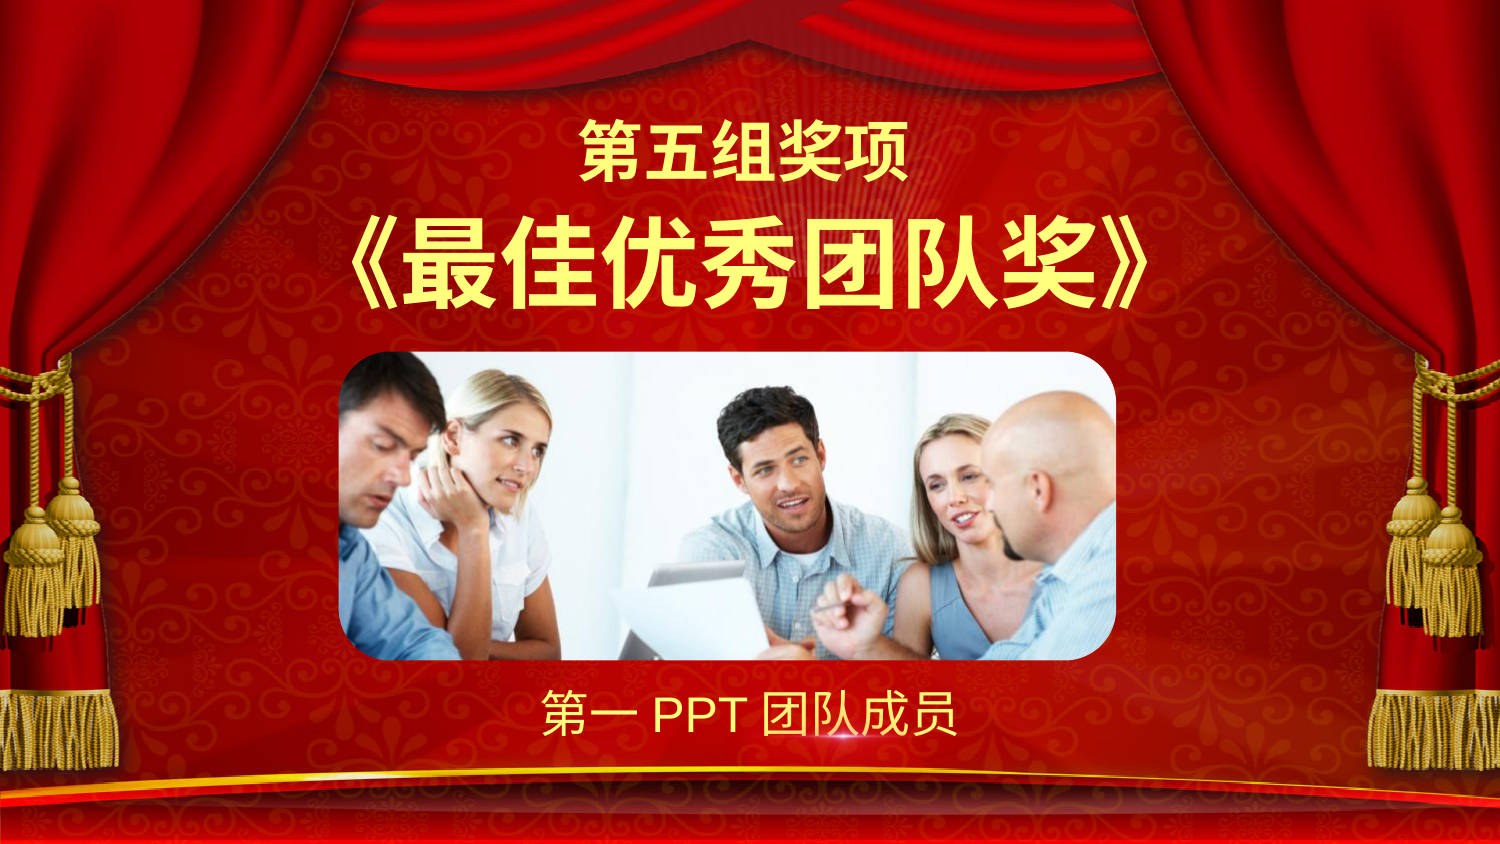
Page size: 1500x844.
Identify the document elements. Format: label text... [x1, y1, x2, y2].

picture [0, 0, 1500, 844]
text_box 《最佳优秀团队奖》 [223, 193, 1277, 328]
text_box [336, 349, 1119, 663]
text_box 第一PPT团队成员 [495, 675, 1004, 751]
text_box 第五组奖项 [498, 102, 990, 193]
